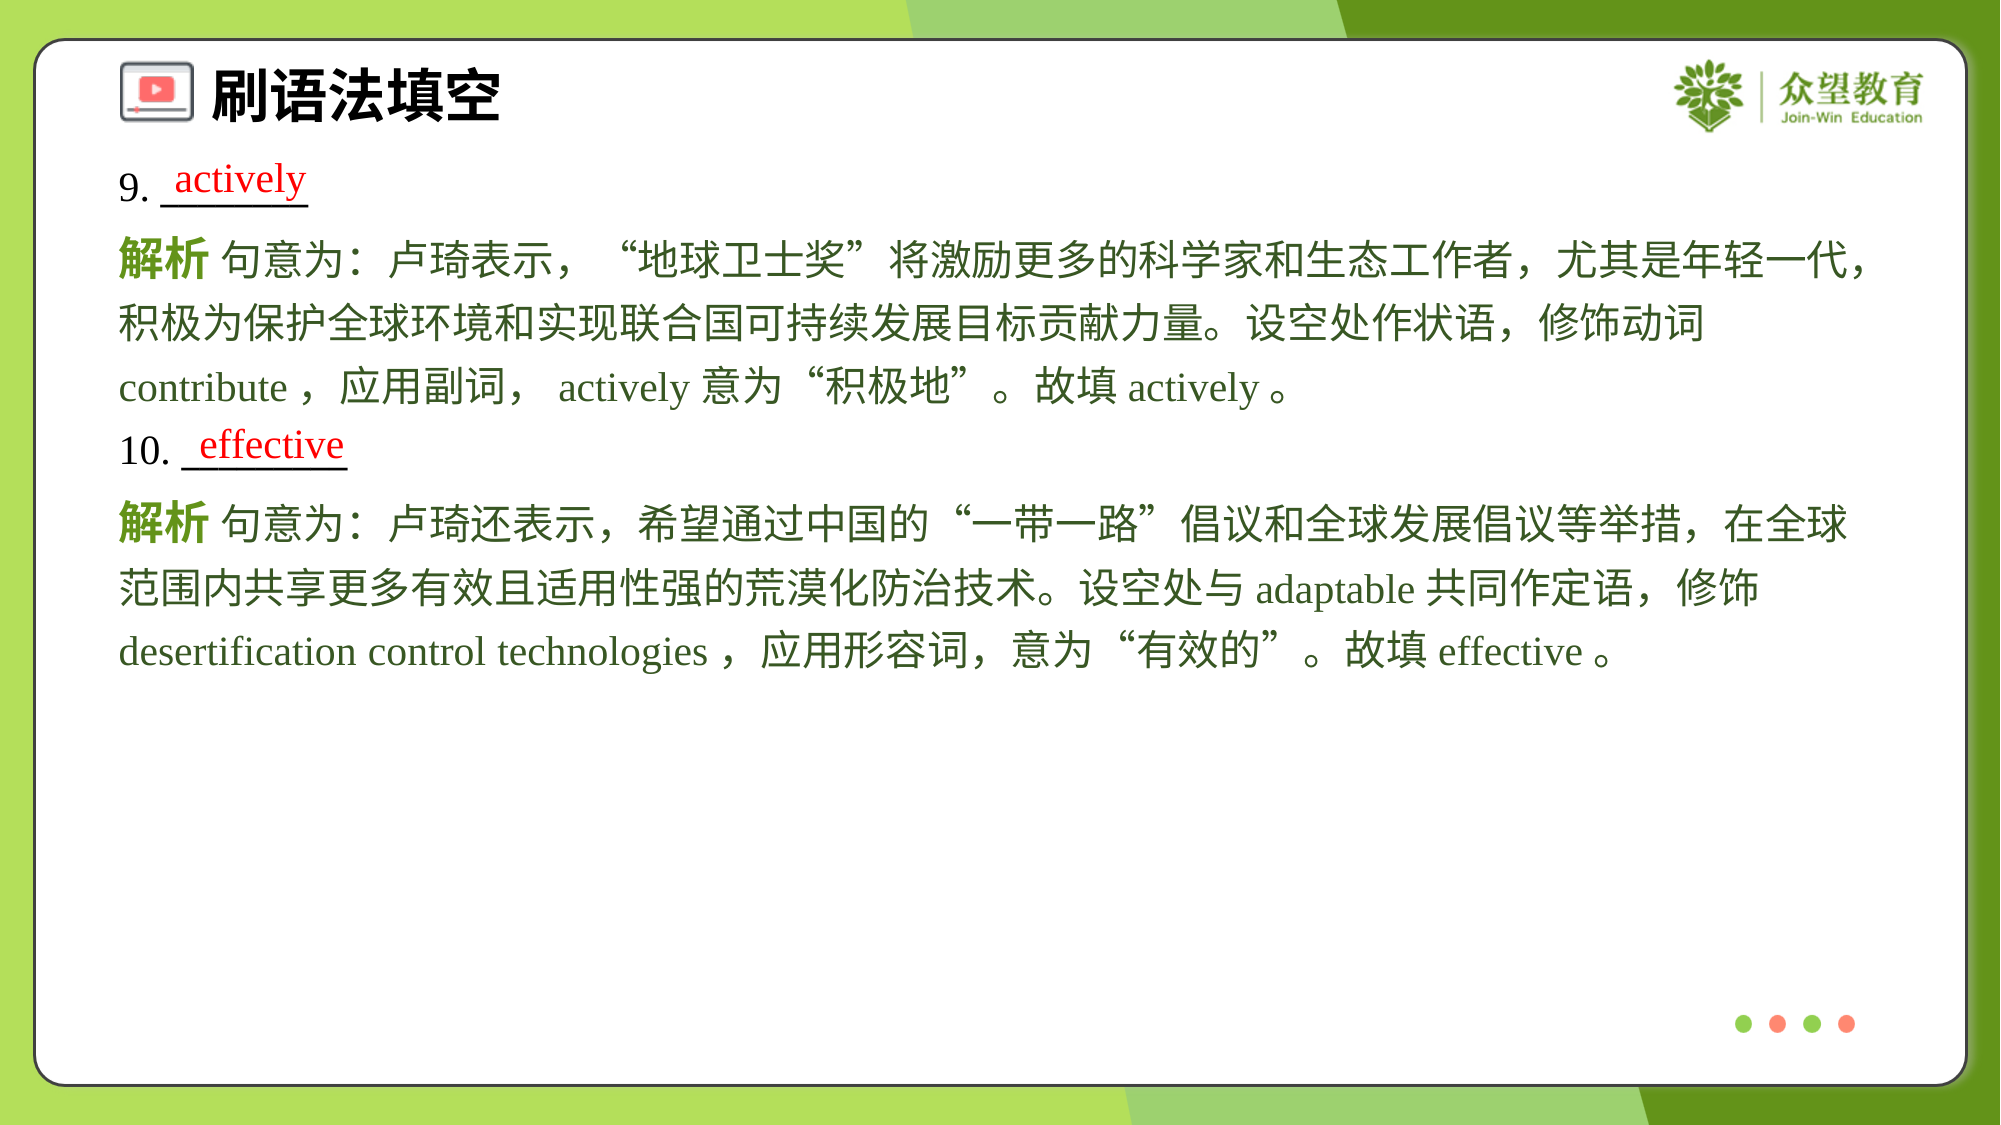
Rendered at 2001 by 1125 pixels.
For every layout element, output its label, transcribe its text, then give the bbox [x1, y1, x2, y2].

text_box effective [195, 404, 349, 463]
text_box actively [170, 138, 311, 197]
text_box 解析 句意为：卢琦还表示，希望通过中国的“一带一路”倡议和全球发展倡议等举措，在全球范围内共享更多有效且适用性强的荒漠化防治技术。设空处与adaptable共同作定语，修饰desertification control technologies，应用形容词，意为“有效的”。故填effective。 [118, 480, 1883, 669]
text_box 解析 句意为：卢琦表示，“地球卫士奖”将激励更多的科学家和生态工作者，尤其是年轻一代，积极为保护全球环境和实现联合国可持续发展目标贡献力量。设空处作状语，修饰动词contribute，应用副词，actively意为“积极地”。故填actively。 [118, 215, 1883, 405]
picture [0, 0, 2000, 1125]
text_box 9. ________ [118, 146, 1883, 204]
text_box 10. _________ [118, 410, 1883, 468]
